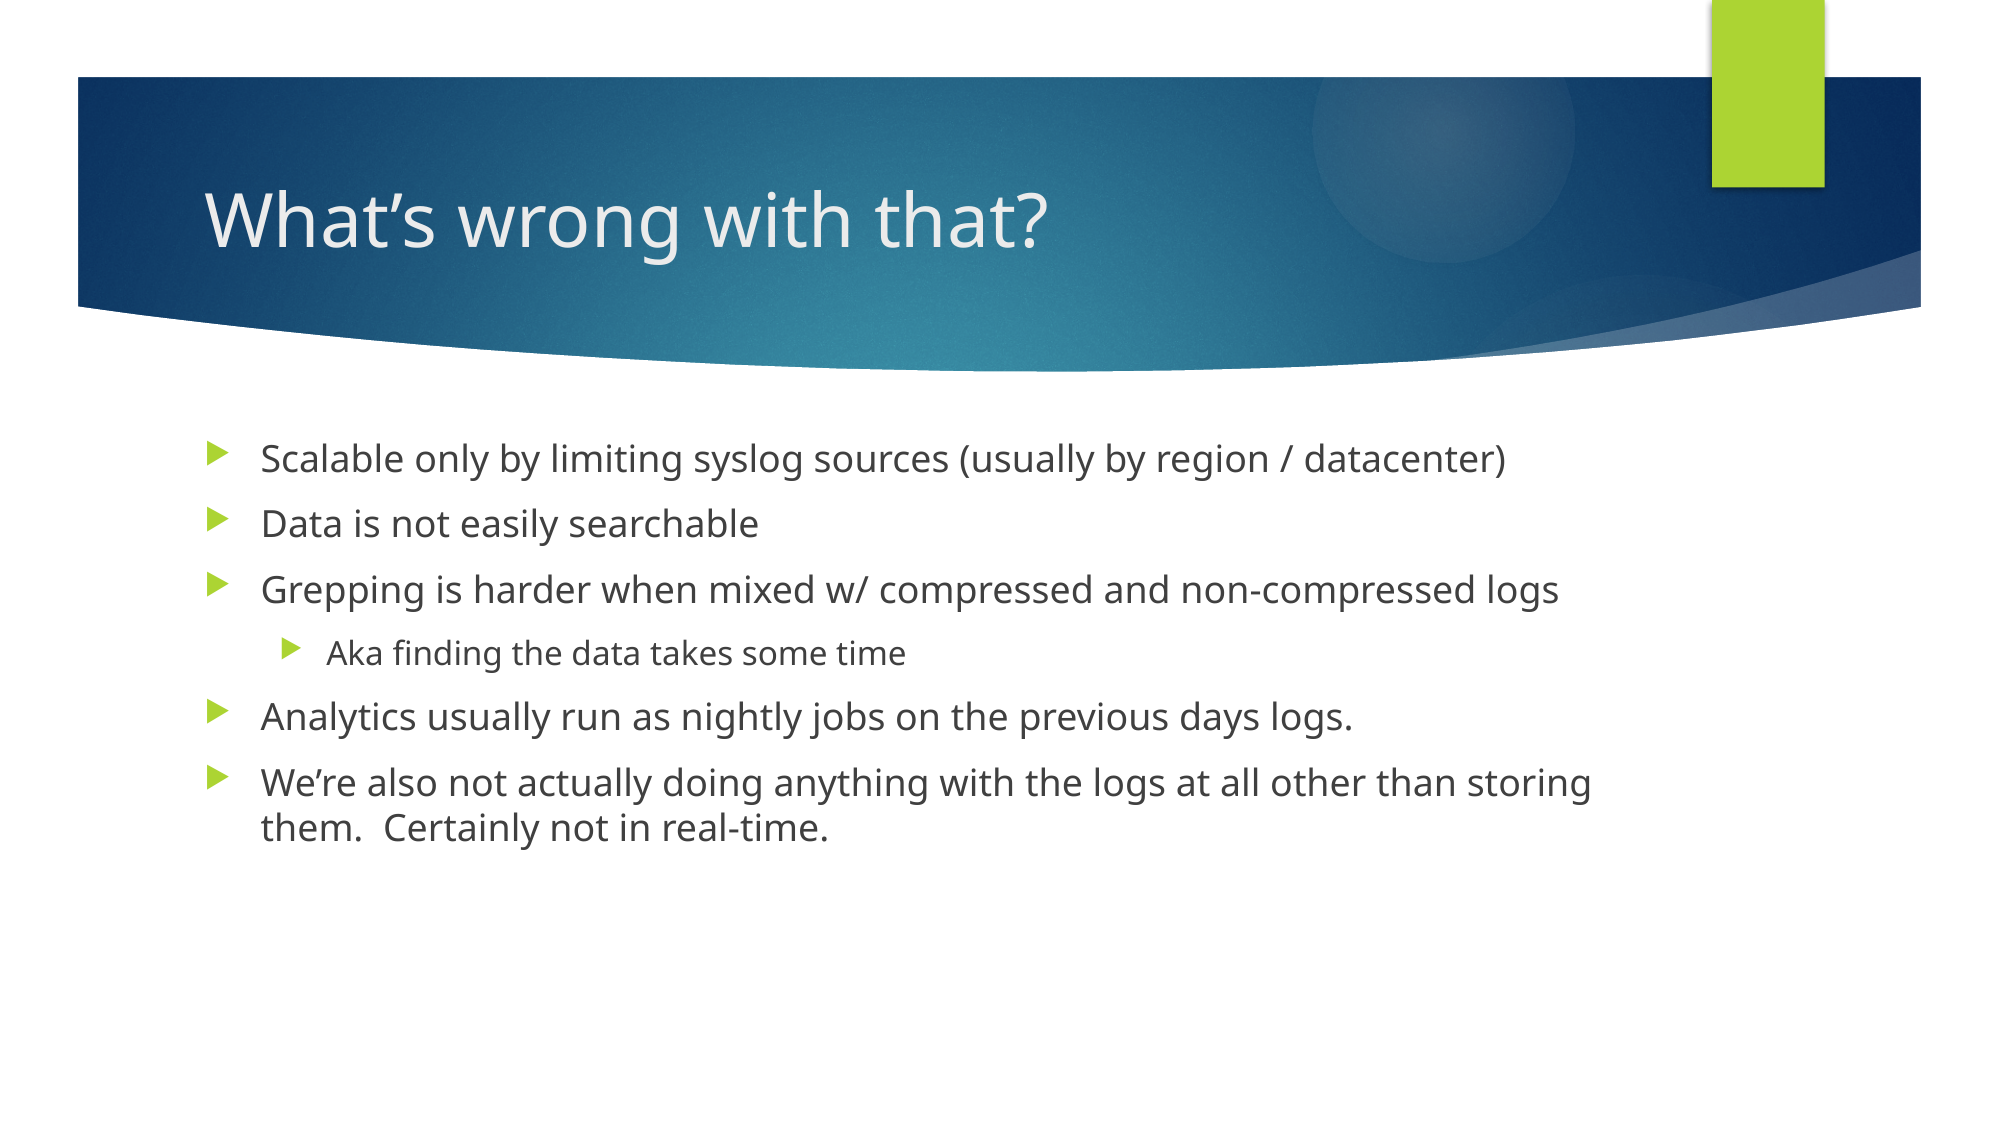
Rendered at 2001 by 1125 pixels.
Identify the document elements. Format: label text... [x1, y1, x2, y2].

list Scalable only by limiting syslog sources (usually by region / datacenter) Data is not easily searchable Grepping is harder when mixed w/ compressed and non-compressed logs Aka finding the data takes some time Analytics usually run as nightly jobs on the previous days logs. We’re also not actually doing anything with the logs at all other than storing them. Certainly not in real-time. [189, 427, 1627, 988]
title What’s wrong with that? [189, 159, 1627, 276]
